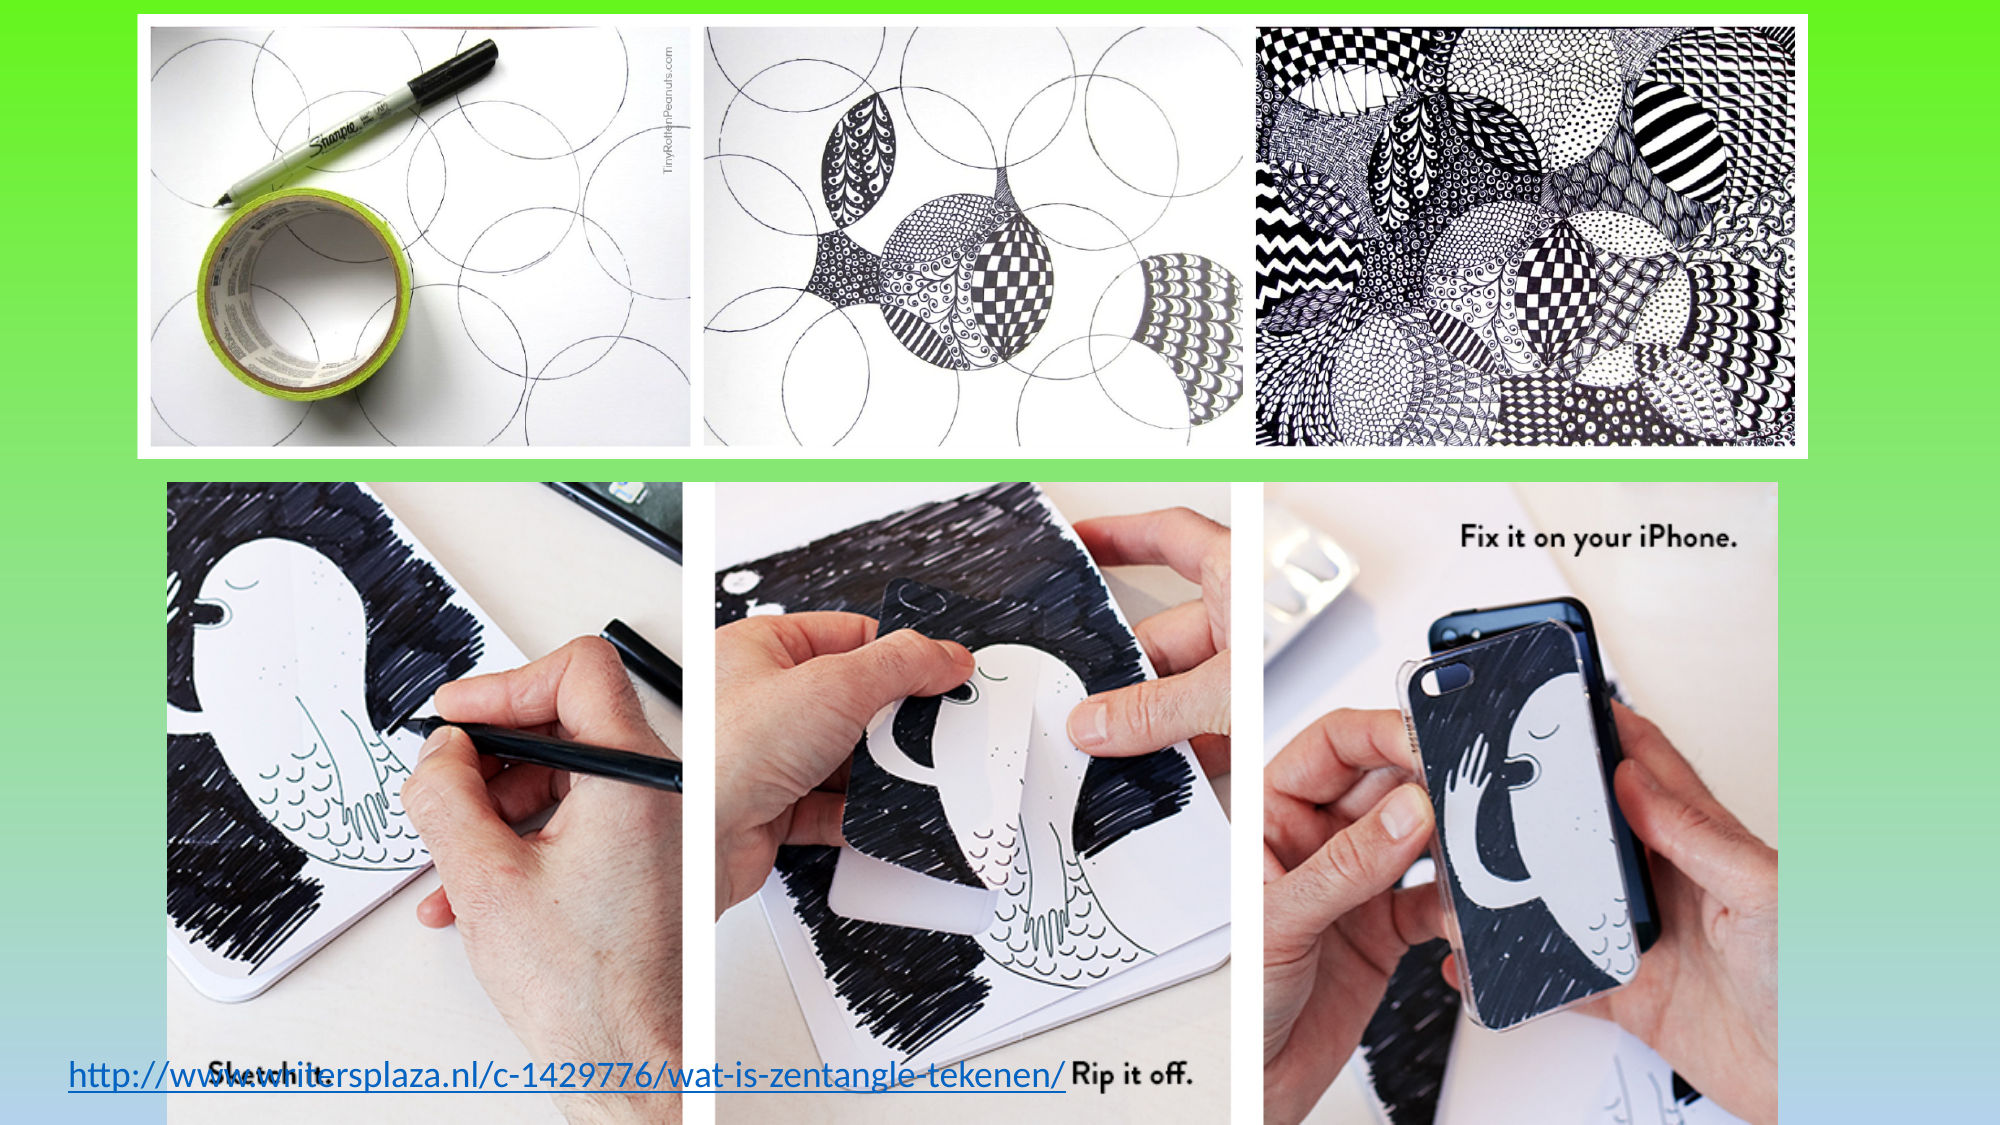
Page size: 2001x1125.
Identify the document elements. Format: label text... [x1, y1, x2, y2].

picture [139, 0, 1807, 1125]
text_box http://www.writersplaza.nl/c-1429776/wat-is-zentangle-tekenen/ [53, 1042, 167, 1103]
